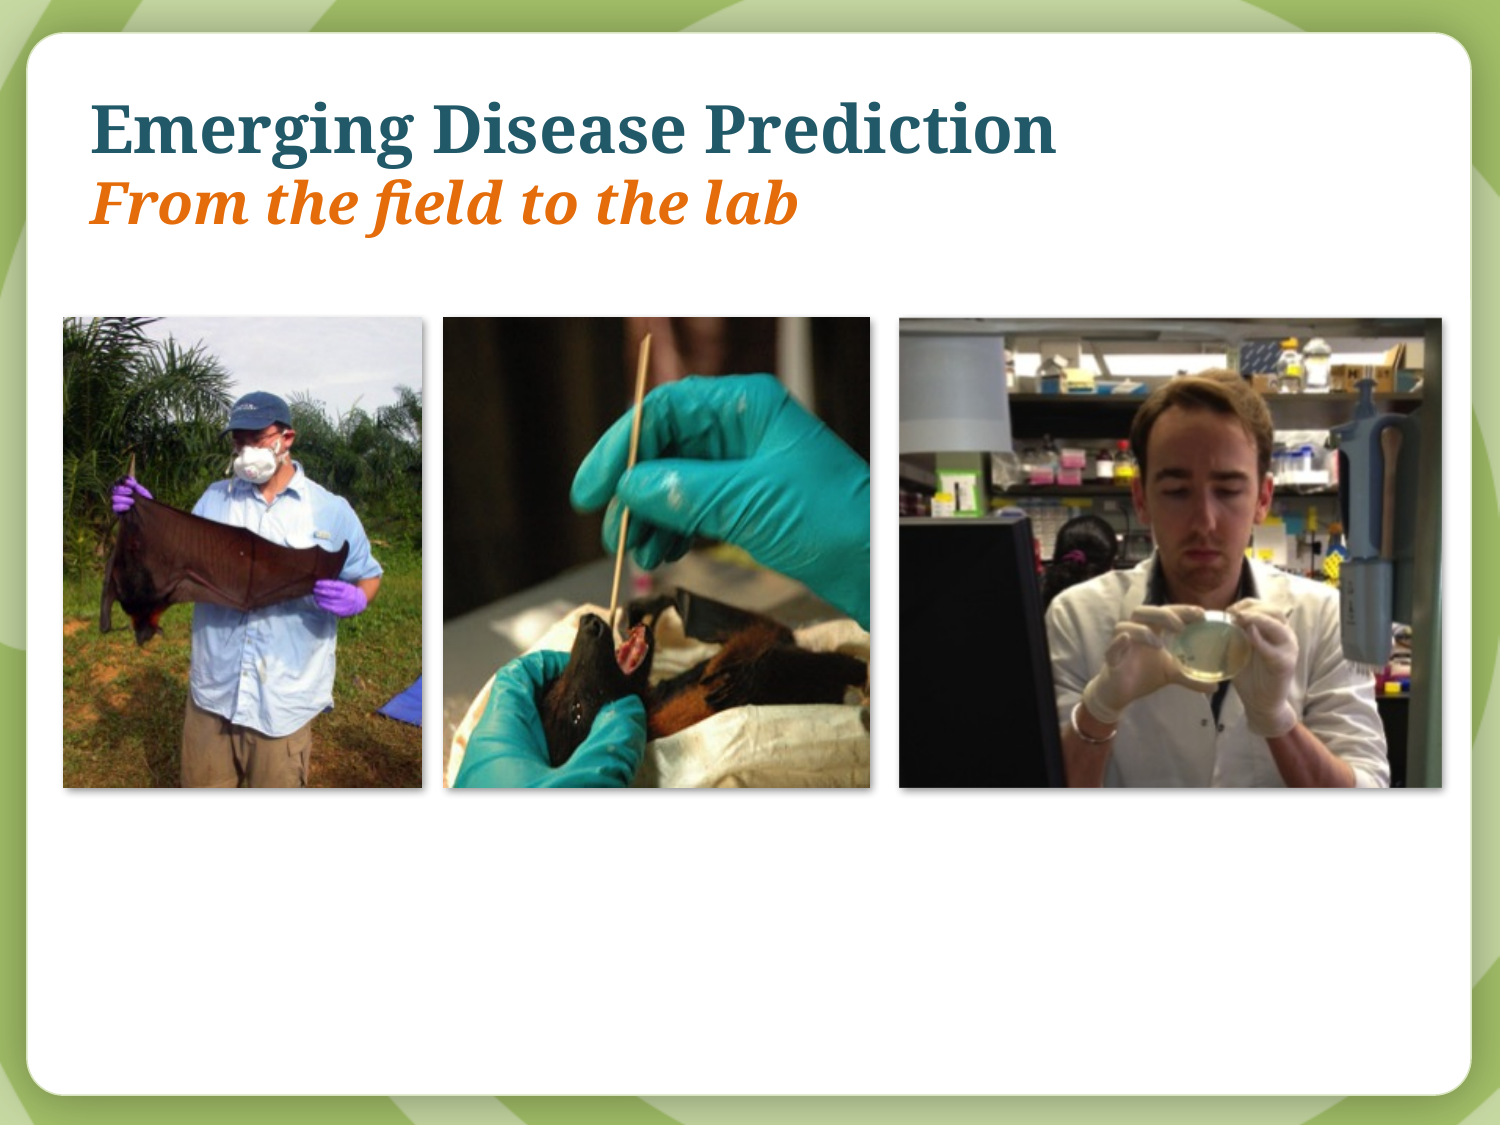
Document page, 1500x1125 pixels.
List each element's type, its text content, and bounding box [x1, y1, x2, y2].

picture [900, 281, 1441, 825]
picture [63, 317, 422, 788]
picture [442, 317, 870, 788]
text_box Emerging Disease Prediction From the field to the lab [74, 67, 1425, 256]
